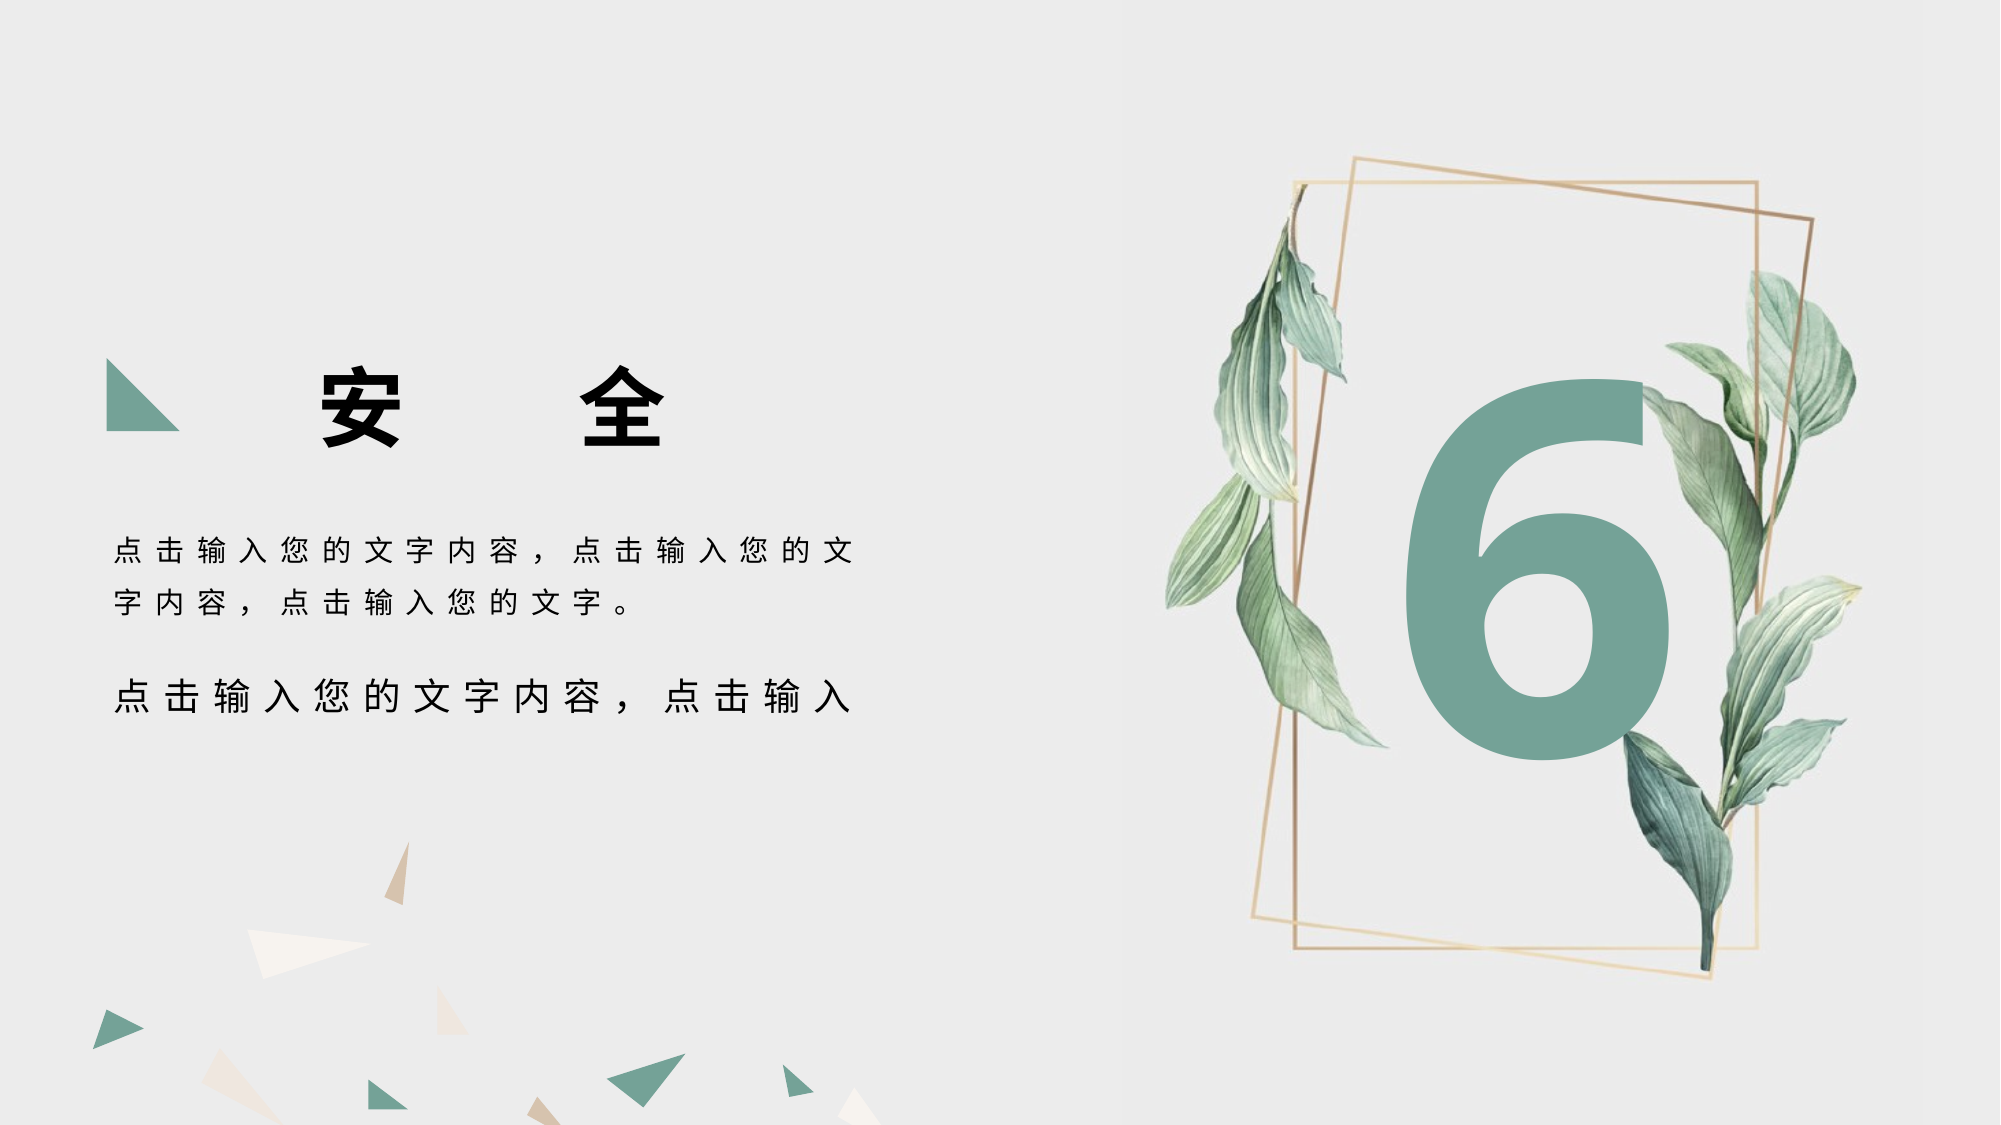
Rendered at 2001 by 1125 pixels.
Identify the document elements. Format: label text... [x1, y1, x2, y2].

text_box 安 全 [302, 345, 681, 466]
picture [956, 1, 2000, 1125]
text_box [98, 507, 947, 726]
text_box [84, 842, 915, 1125]
text_box [105, 355, 183, 433]
